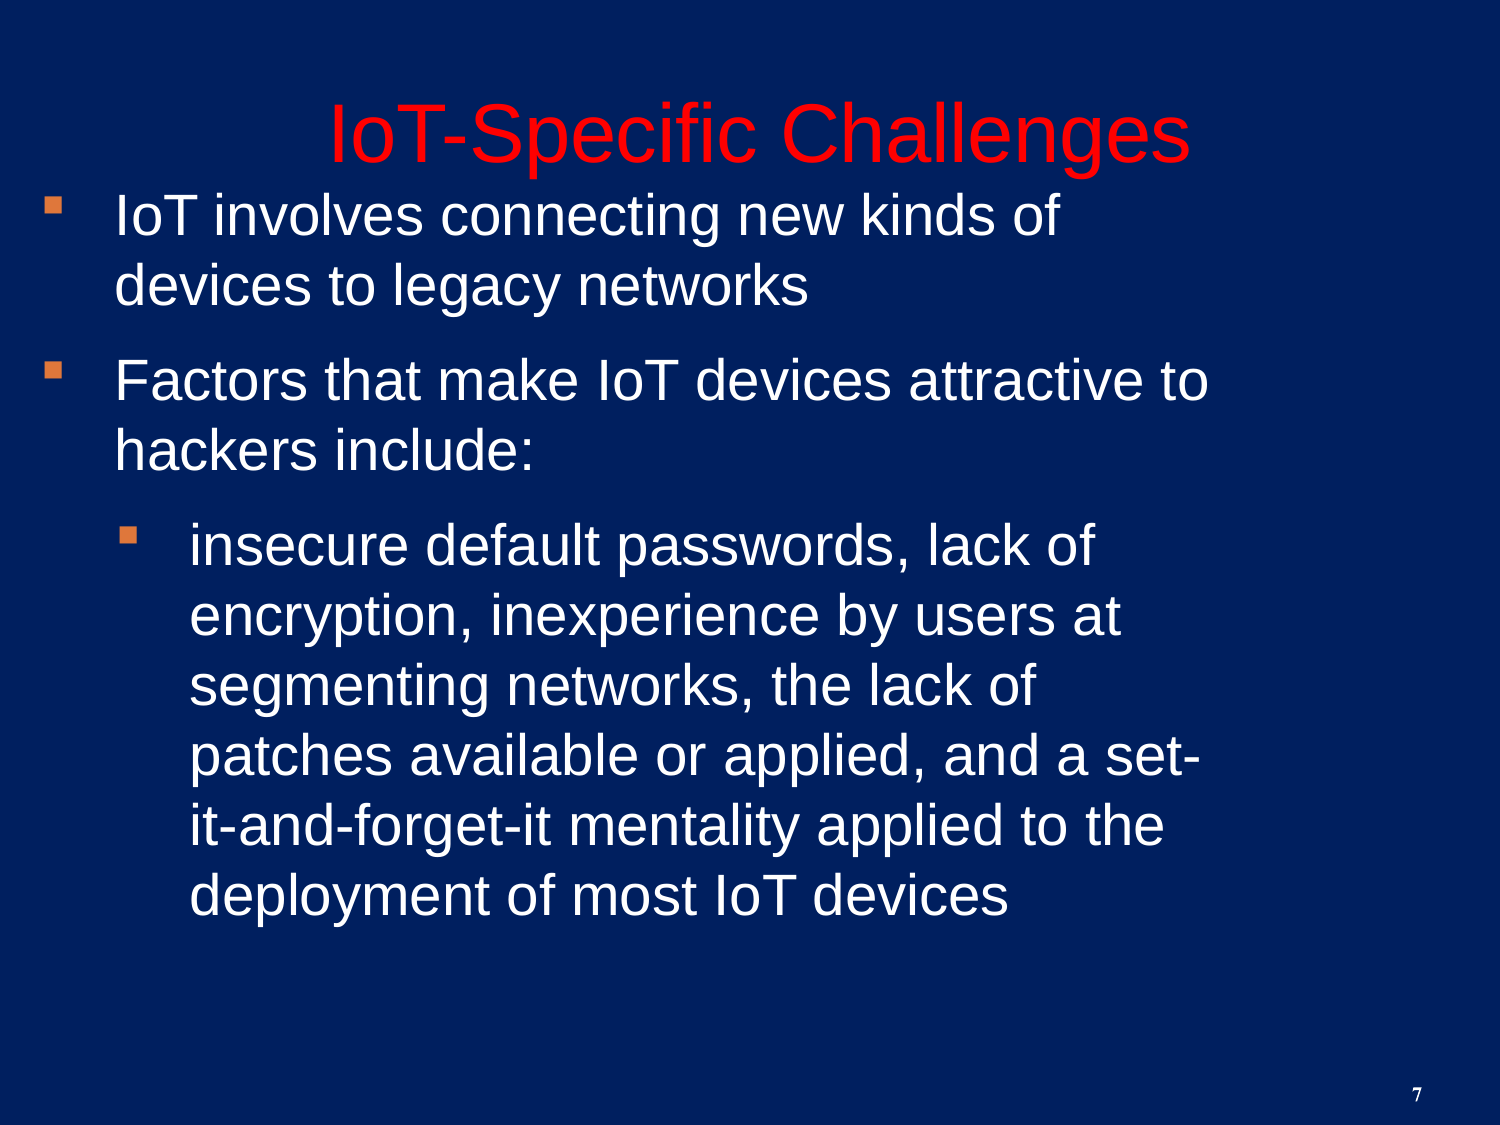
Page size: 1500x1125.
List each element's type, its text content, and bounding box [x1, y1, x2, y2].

text_box IoT involves connecting new kinds of devices to legacy networks Factors that make IoT devices attractive to hackers include: insecure default passwords, lack of encryption, inexperience by users at segmenting networks, the lack of patches available or applied, and a set-it-and-forget-it mentality applied to the deployment of most IoT devices [37, 177, 1226, 928]
title IoT-Specific Challenges [44, 53, 1456, 267]
text_box [1412, 1087, 1422, 1102]
